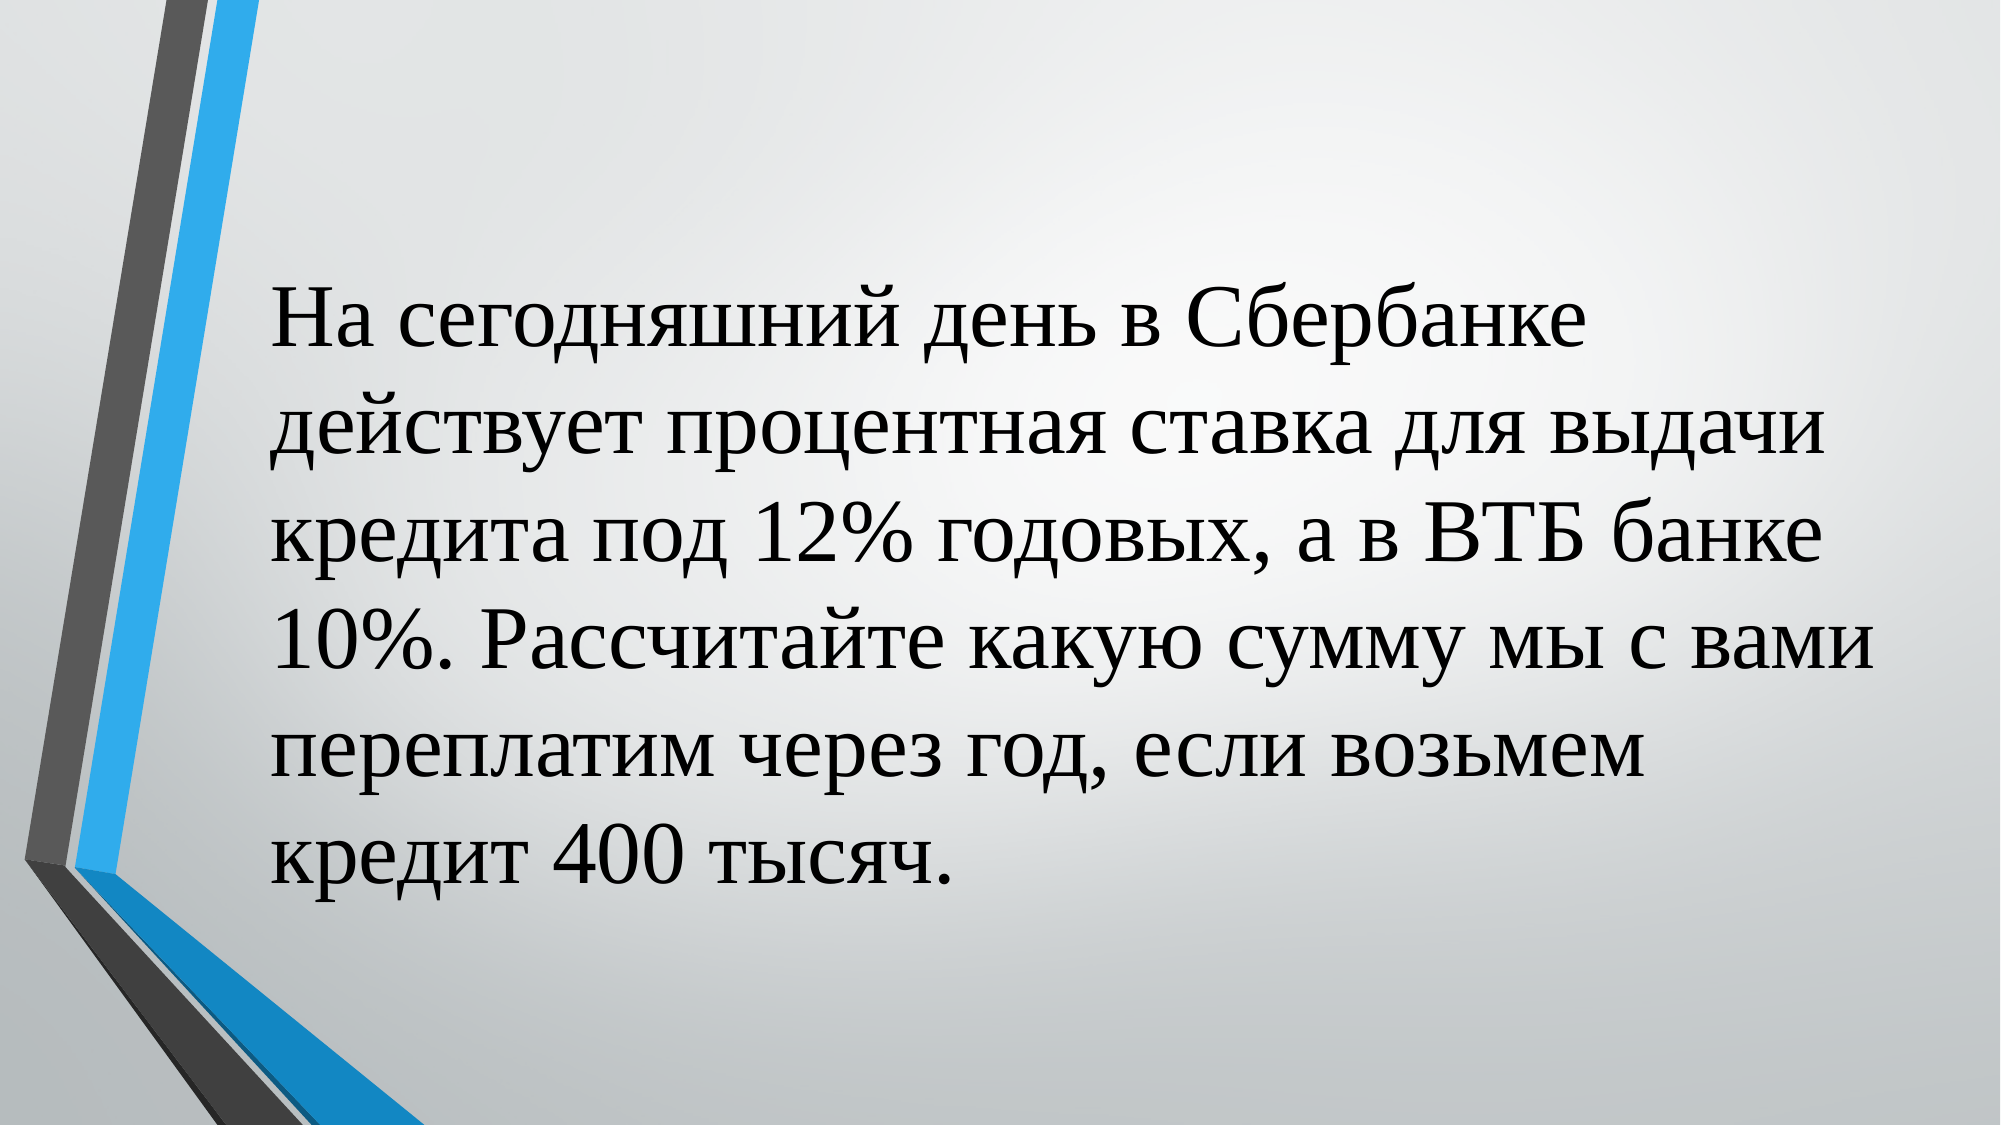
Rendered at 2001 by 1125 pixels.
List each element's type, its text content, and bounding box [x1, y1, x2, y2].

list На сегодняшний день в Сбербанке действует процентная ставка для выдачи кредита под 12% годовых, а в ВТБ банке 10%. Рассчитайте какую сумму мы с вами переплатим через год, если возьмем кредит 400 тысяч. [255, 249, 1900, 1046]
